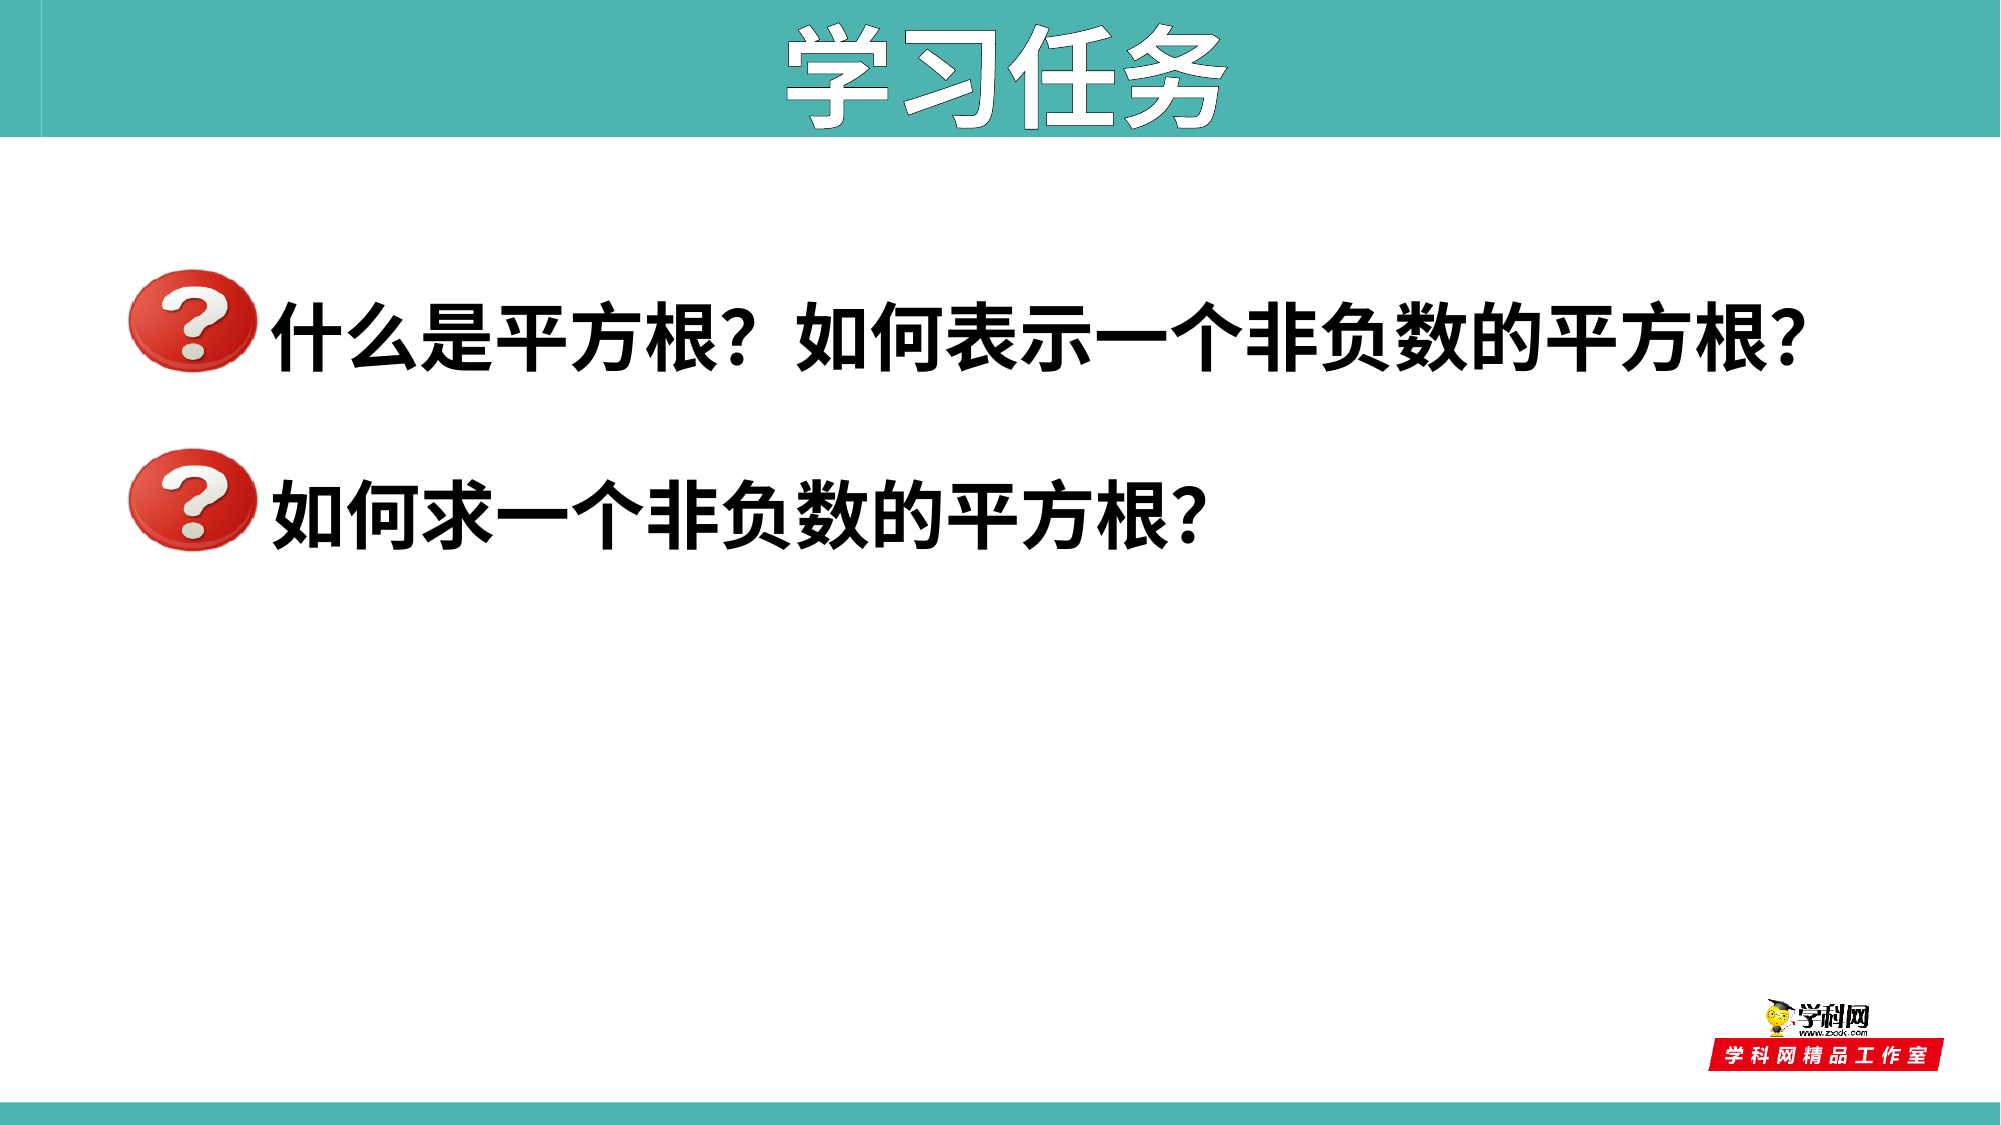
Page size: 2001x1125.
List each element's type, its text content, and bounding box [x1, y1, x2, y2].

picture [123, 442, 264, 556]
picture [123, 263, 264, 377]
text_box [0, 1100, 2000, 1125]
picture [1708, 1038, 1944, 1071]
text_box 如何求一个非负数的平方根？ [255, 433, 1861, 566]
text_box 什么是平方根？如何表示一个非负数的平方根？ [254, 256, 1922, 389]
picture [1766, 999, 1869, 1037]
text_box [0, 0, 2000, 138]
